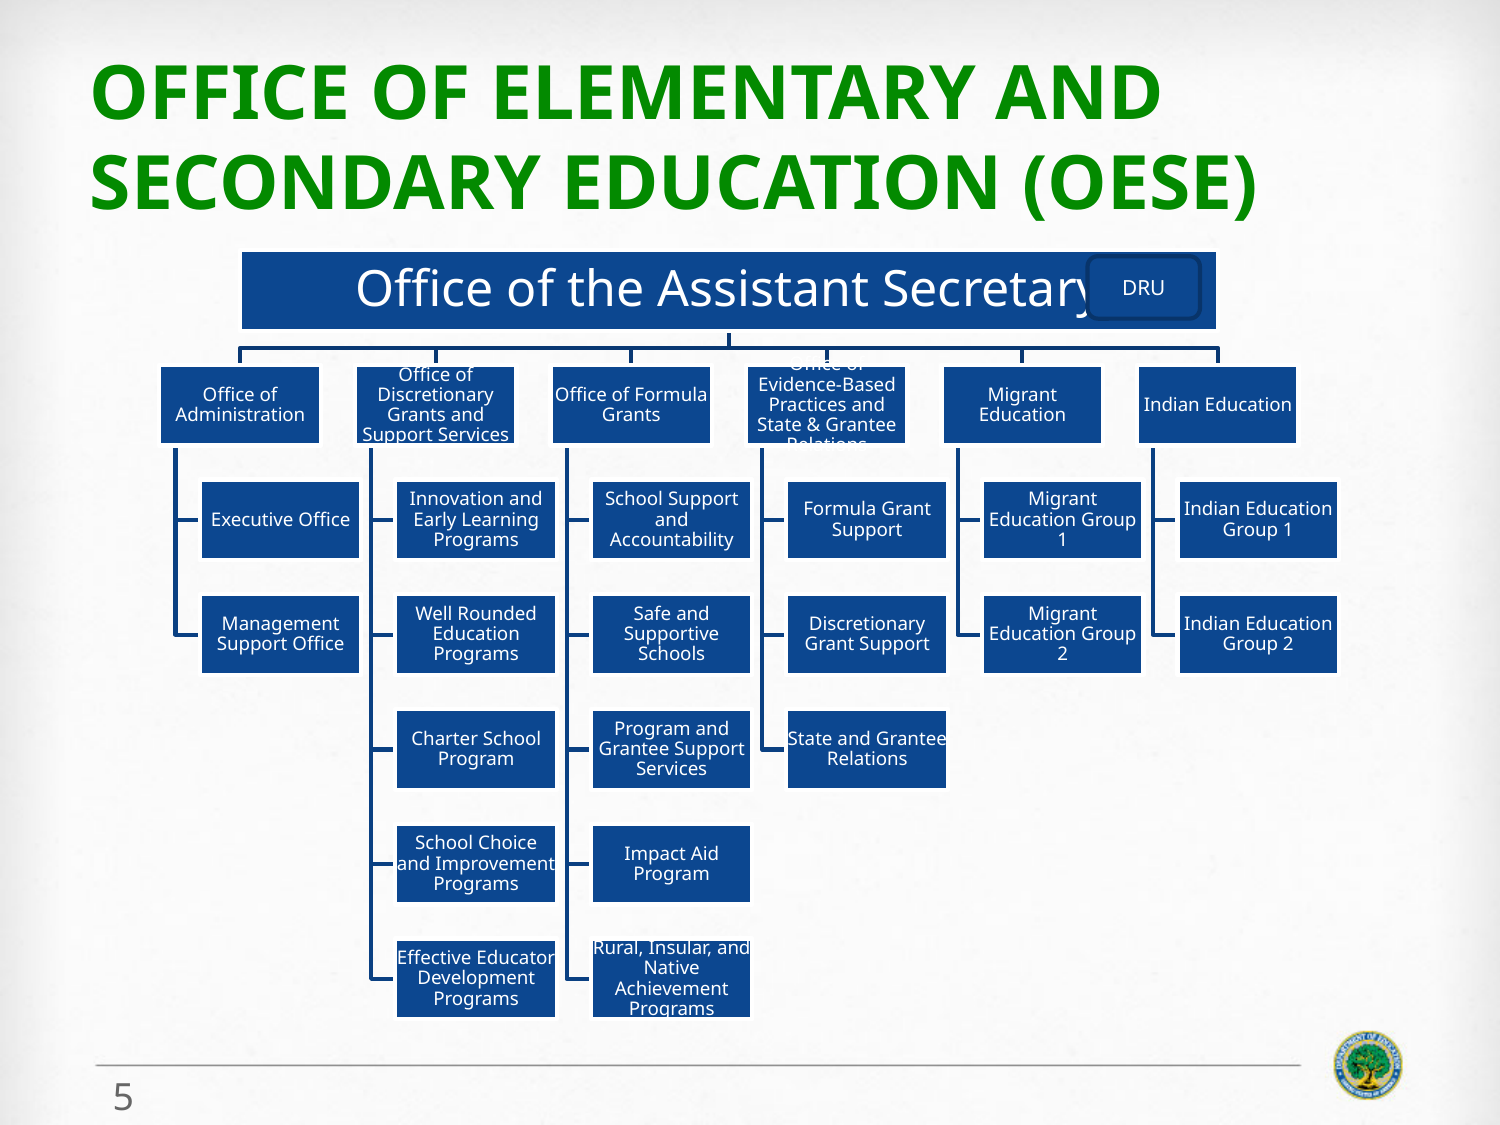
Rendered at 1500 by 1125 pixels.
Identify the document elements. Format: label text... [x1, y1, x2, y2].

title Office of Elementary and Secondary Education (OESE) [75, 37, 1425, 130]
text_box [78, 249, 1420, 1020]
picture [0, 0, 1500, 1125]
slide_number 5 [112, 1065, 200, 1125]
